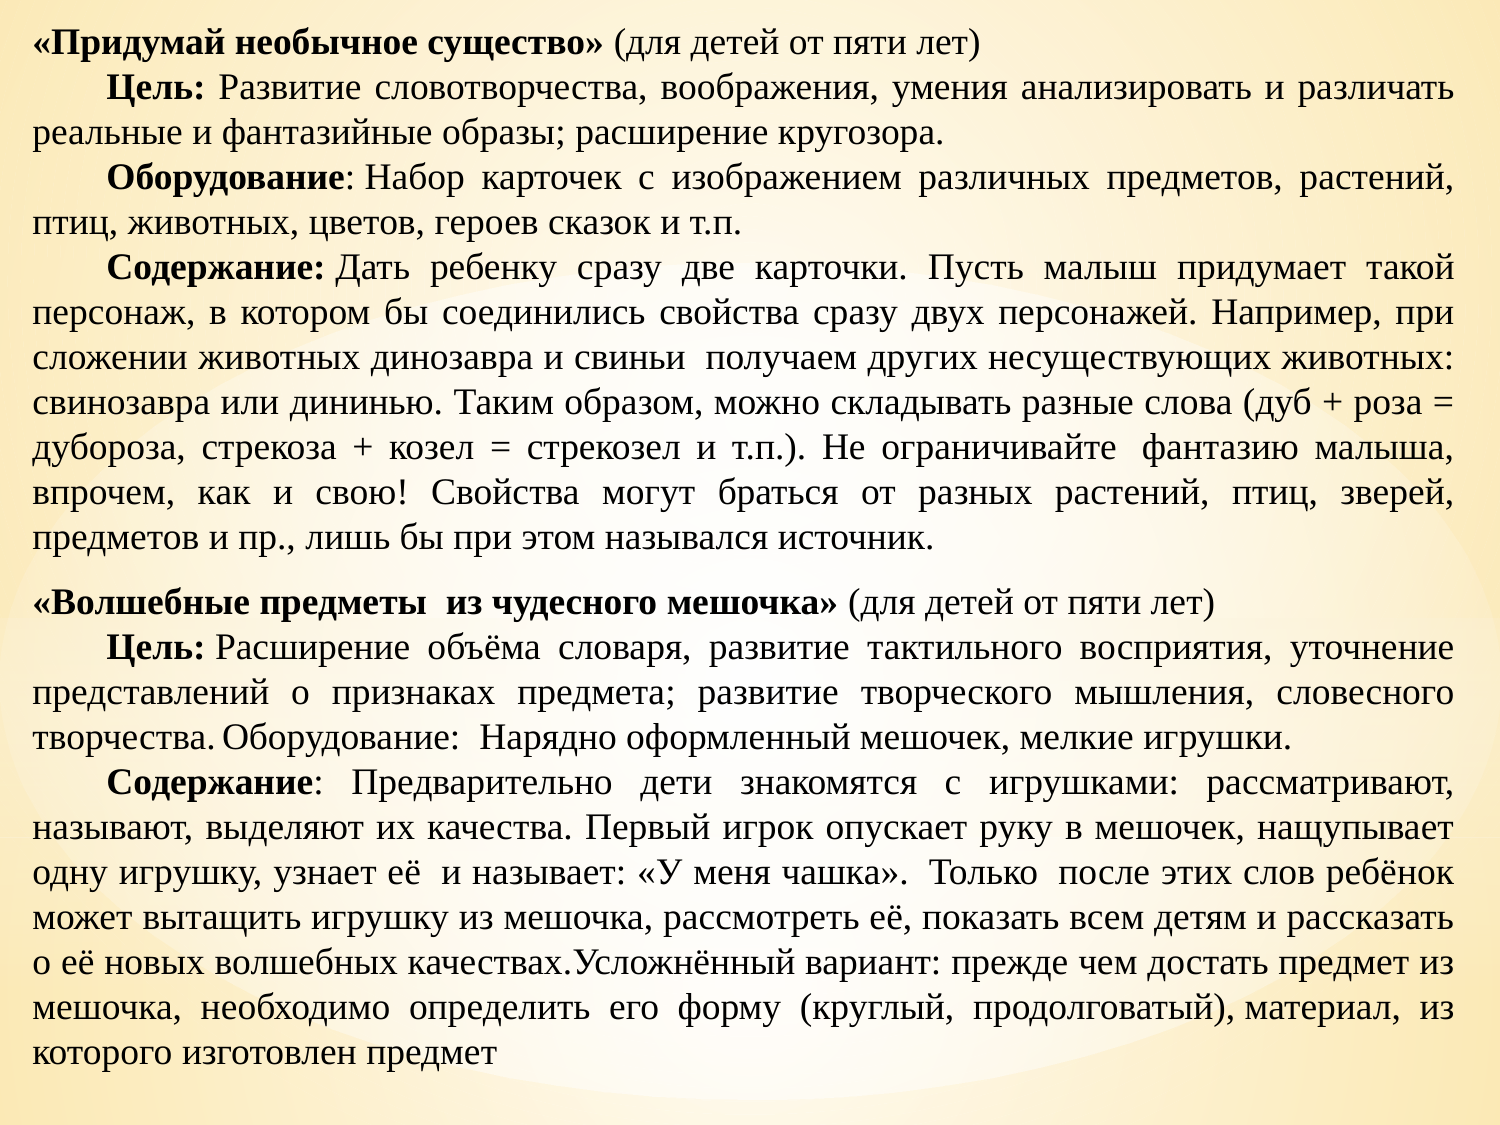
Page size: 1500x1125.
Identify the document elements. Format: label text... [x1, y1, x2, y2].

text_box «Придумай необычное существо» (для детей от пяти лет) Цель: Развитие словотворчества, воображения, умения анализировать и различать реальные и фантазийные образы; расширение кругозора. Оборудование: Набор карточек с изображением различных предметов, растений, птиц, животных, цветов, героев сказок и т.п. Содержание: Дать ребенку сразу две карточки. Пусть малыш придумает такой персонаж, в котором бы соединились свойства сразу двух персонажей. Например, при сложении животных динозавра и свиньи получаем других несуществующих животных: свинозавра или дининью. Таким образом, можно складывать разные слова (дуб + роза = дубороза, стрекоза + козел = стрекозел и т.п.). Не ограничивайте фантазию малыша, впрочем, как и свою! Свойства могут браться от разных растений, птиц, зверей, предметов и пр., лишь бы при этом назывался источник. [17, 9, 1471, 565]
text_box «Волшебные предметы из чудесного мешочка» (для детей от пяти лет) Цель: Расширение объёма словаря, развитие тактильного восприятия, уточнение представлений о признаках предмета; развитие творческого мышления, словесного творчества. Оборудование: Нарядно оформленный мешочек, мелкие игрушки. Содержание: Предварительно дети знакомятся с игрушками: рассматривают, называют, выделяют их качества. Первый игрок опускает руку в мешочек, нащупывает одну игрушку, узнает её и называет: «У меня чашка». Только после этих слов ребёнок может вытащить игрушку из мешочка, рассмотреть её, показать всем детям и рассказать о её новых волшебных качествах.Усложнённый вариант: прежде чем достать предмет из мешочка, необходимо определить его форму (круглый, продолговатый), материал, из которого изготовлен предмет [17, 570, 1471, 1080]
